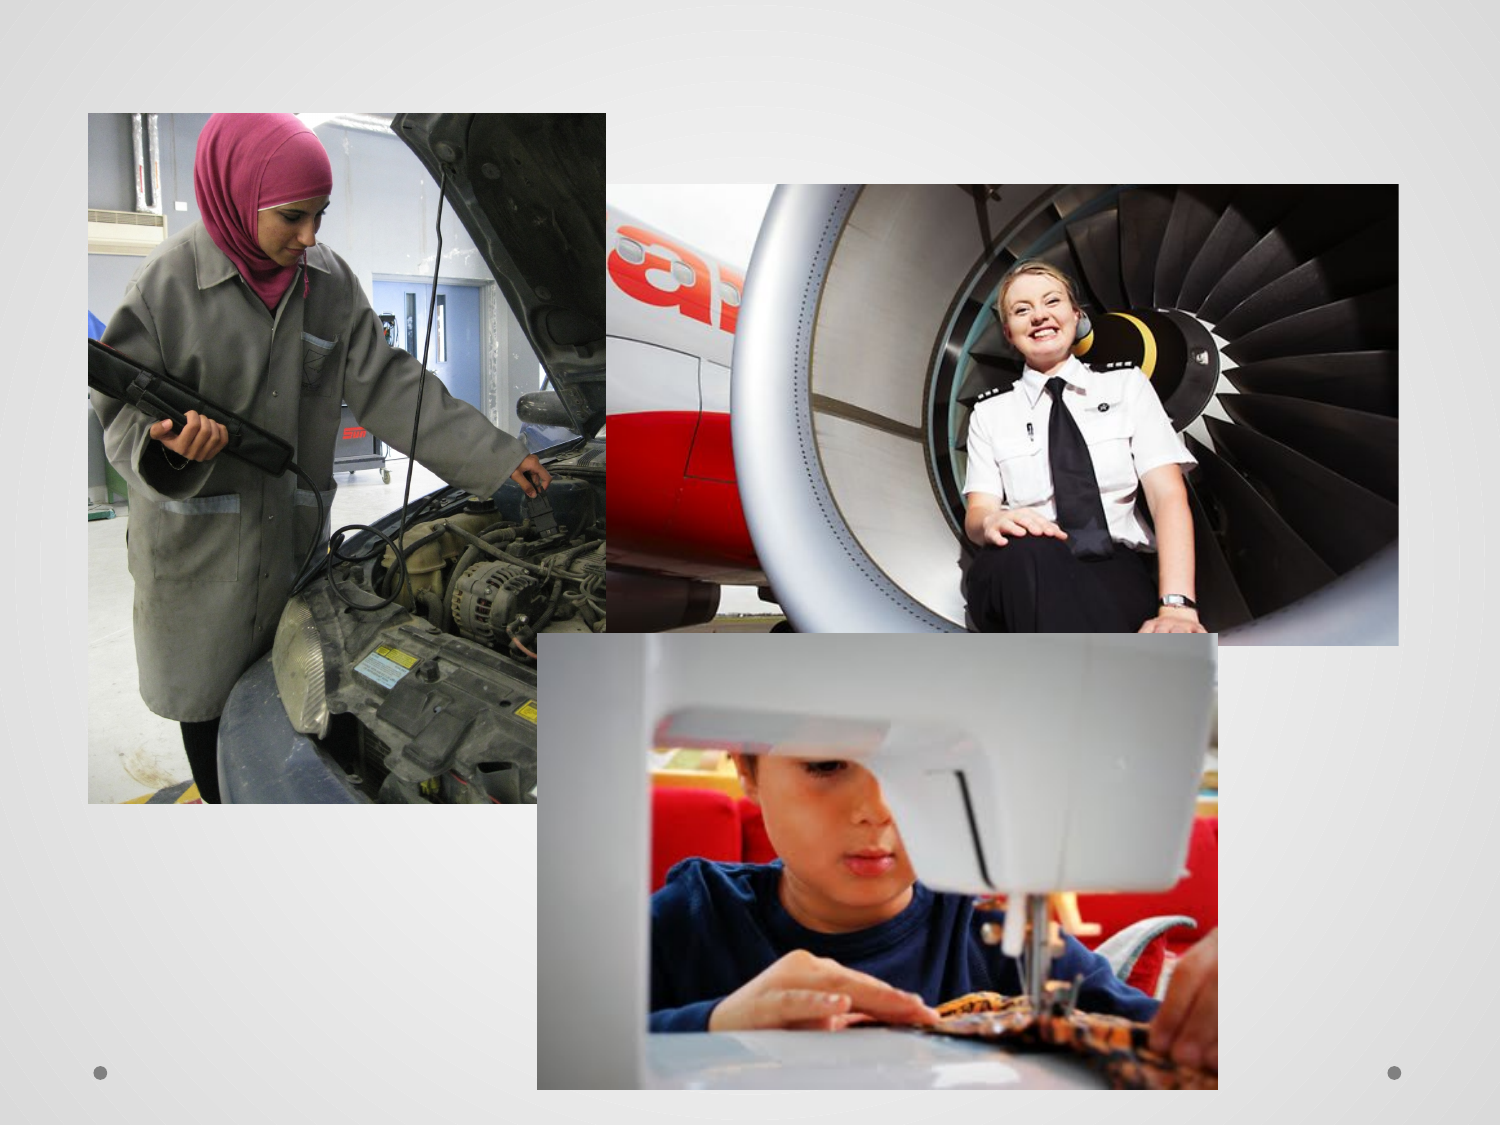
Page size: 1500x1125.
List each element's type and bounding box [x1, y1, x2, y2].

picture [88, 113, 1219, 1090]
list [612, 184, 1399, 646]
